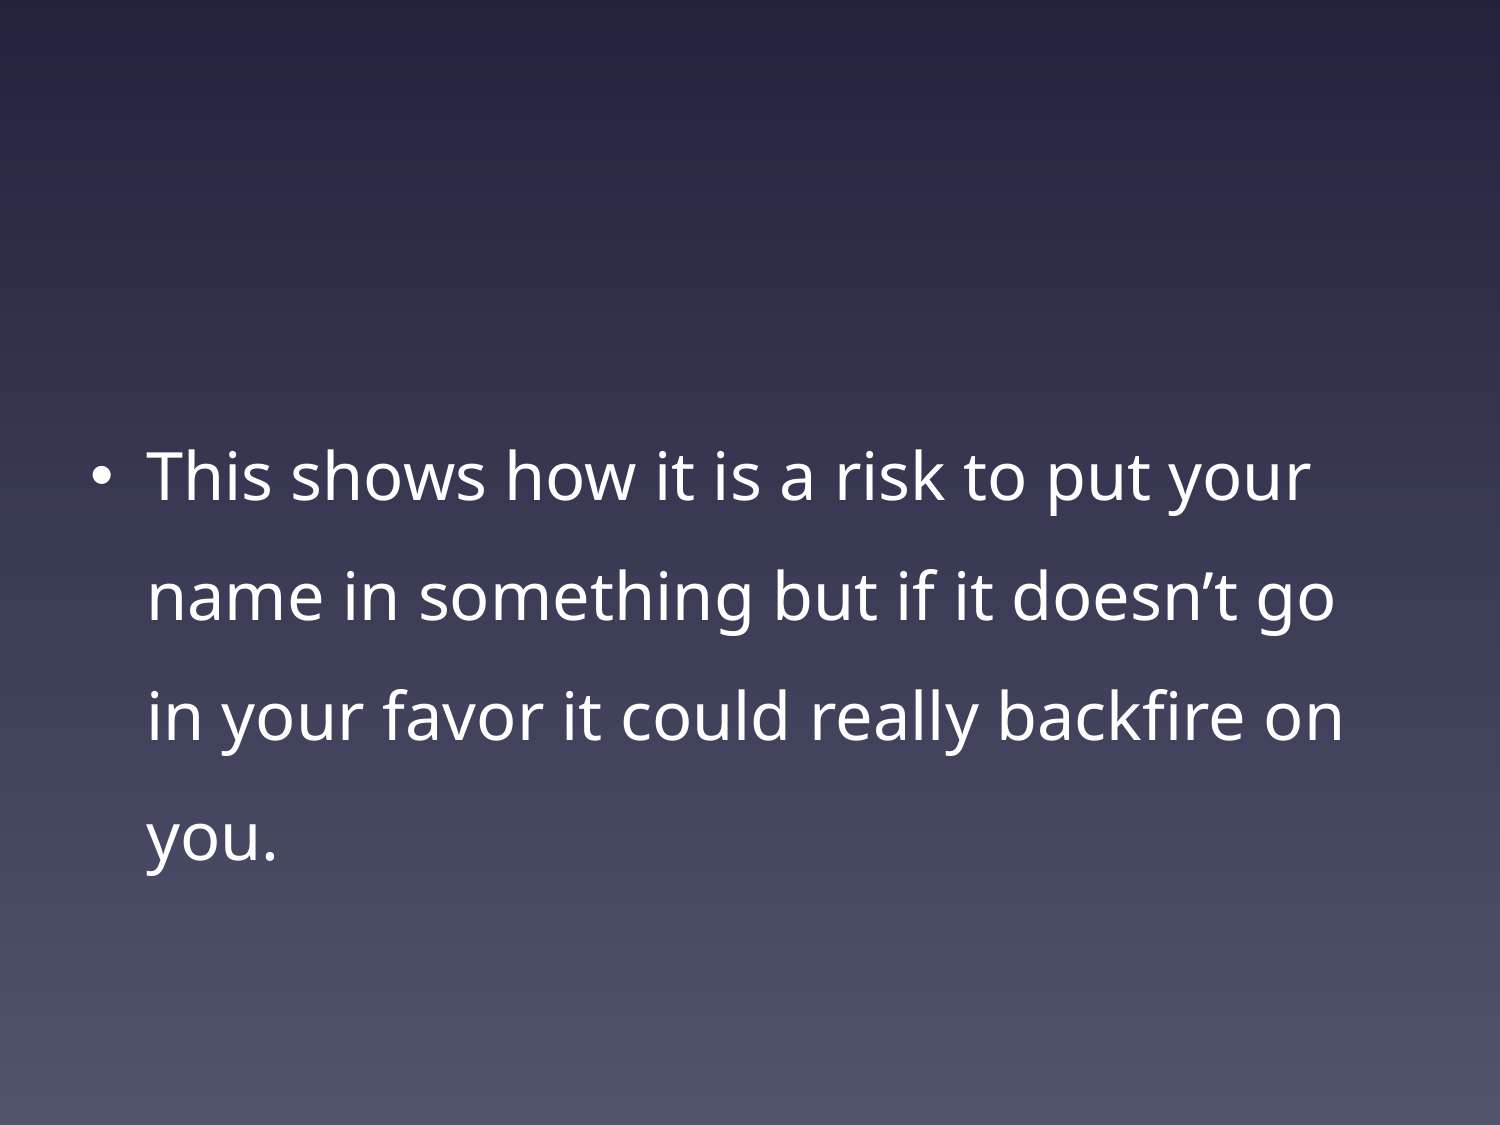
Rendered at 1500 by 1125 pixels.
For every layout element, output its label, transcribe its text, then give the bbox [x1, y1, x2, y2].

list This shows how it is a risk to put your name in something but if it doesn’t go in your favor it could really backfire on you. [75, 262, 1425, 1005]
